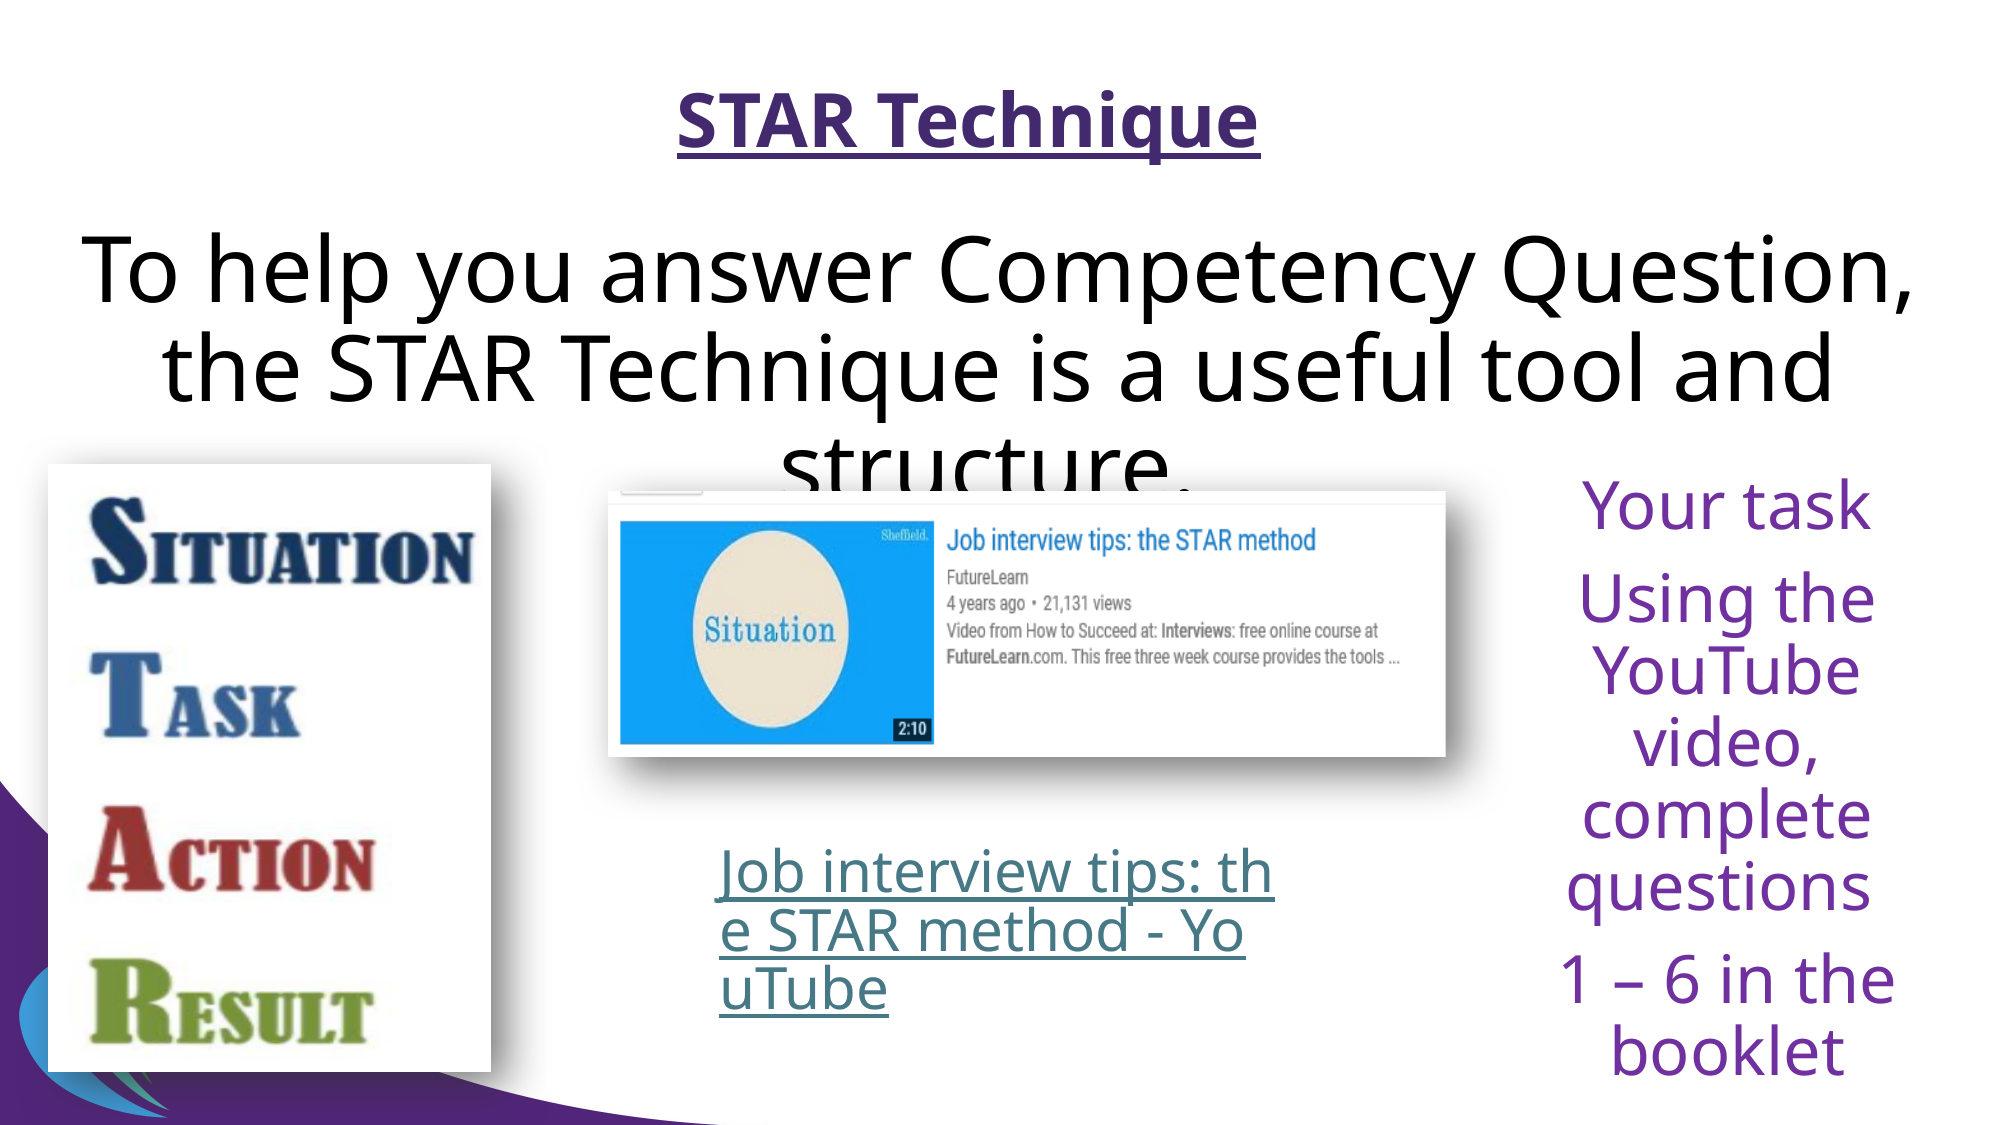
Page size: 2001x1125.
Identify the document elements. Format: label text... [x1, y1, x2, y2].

text_box Job interview tips: the STAR method - YouTube [704, 827, 1296, 922]
text_box Your task Using the YouTube video, complete questions 1 – 6 in the booklet [1485, 464, 1970, 1110]
picture [0, 1, 2000, 1125]
title STAR Technique [143, 31, 1794, 215]
list To help you answer Competency Question, the STAR Technique is a useful tool and structure. [30, 215, 1970, 1094]
